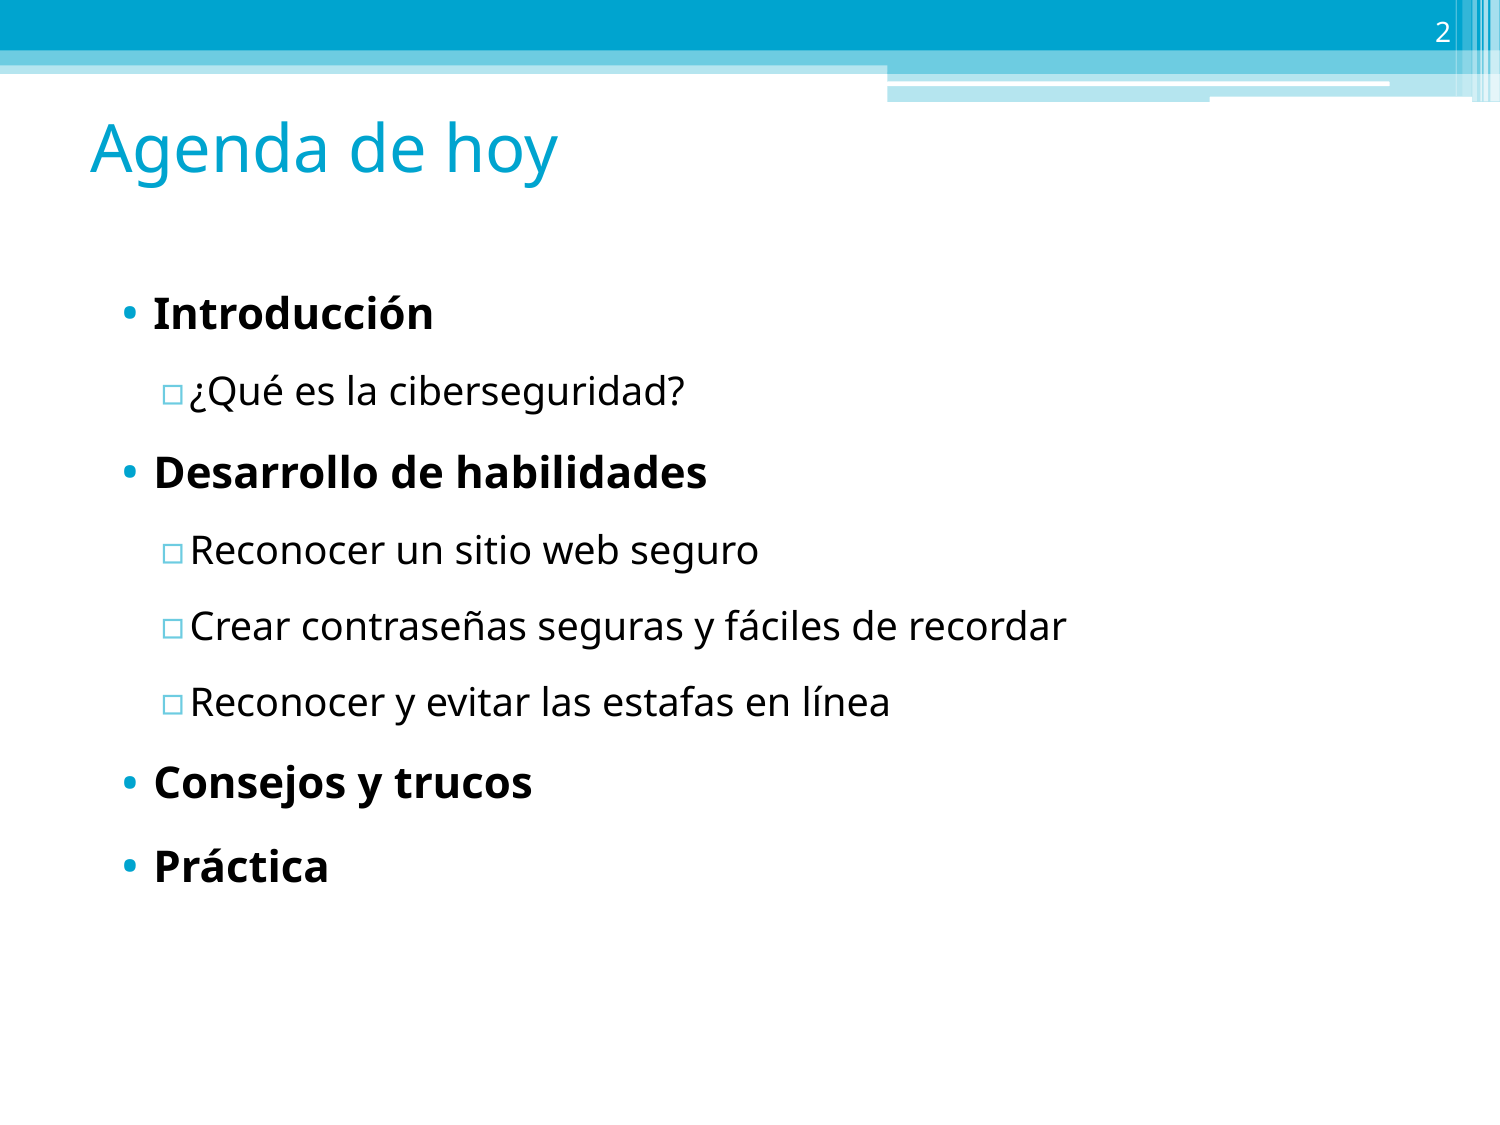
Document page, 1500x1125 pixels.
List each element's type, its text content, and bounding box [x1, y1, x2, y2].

title Agenda de hoy [75, 87, 1425, 263]
list Introducción ¿Qué es la ciberseguridad? Desarrollo de habilidades Reconocer un sitio web seguro Crear contraseñas seguras y fáciles de recordar Reconocer y evitar las estafas en línea Consejos y trucos Práctica [93, 251, 1444, 962]
slide_number 2 [1340, 0, 1466, 61]
